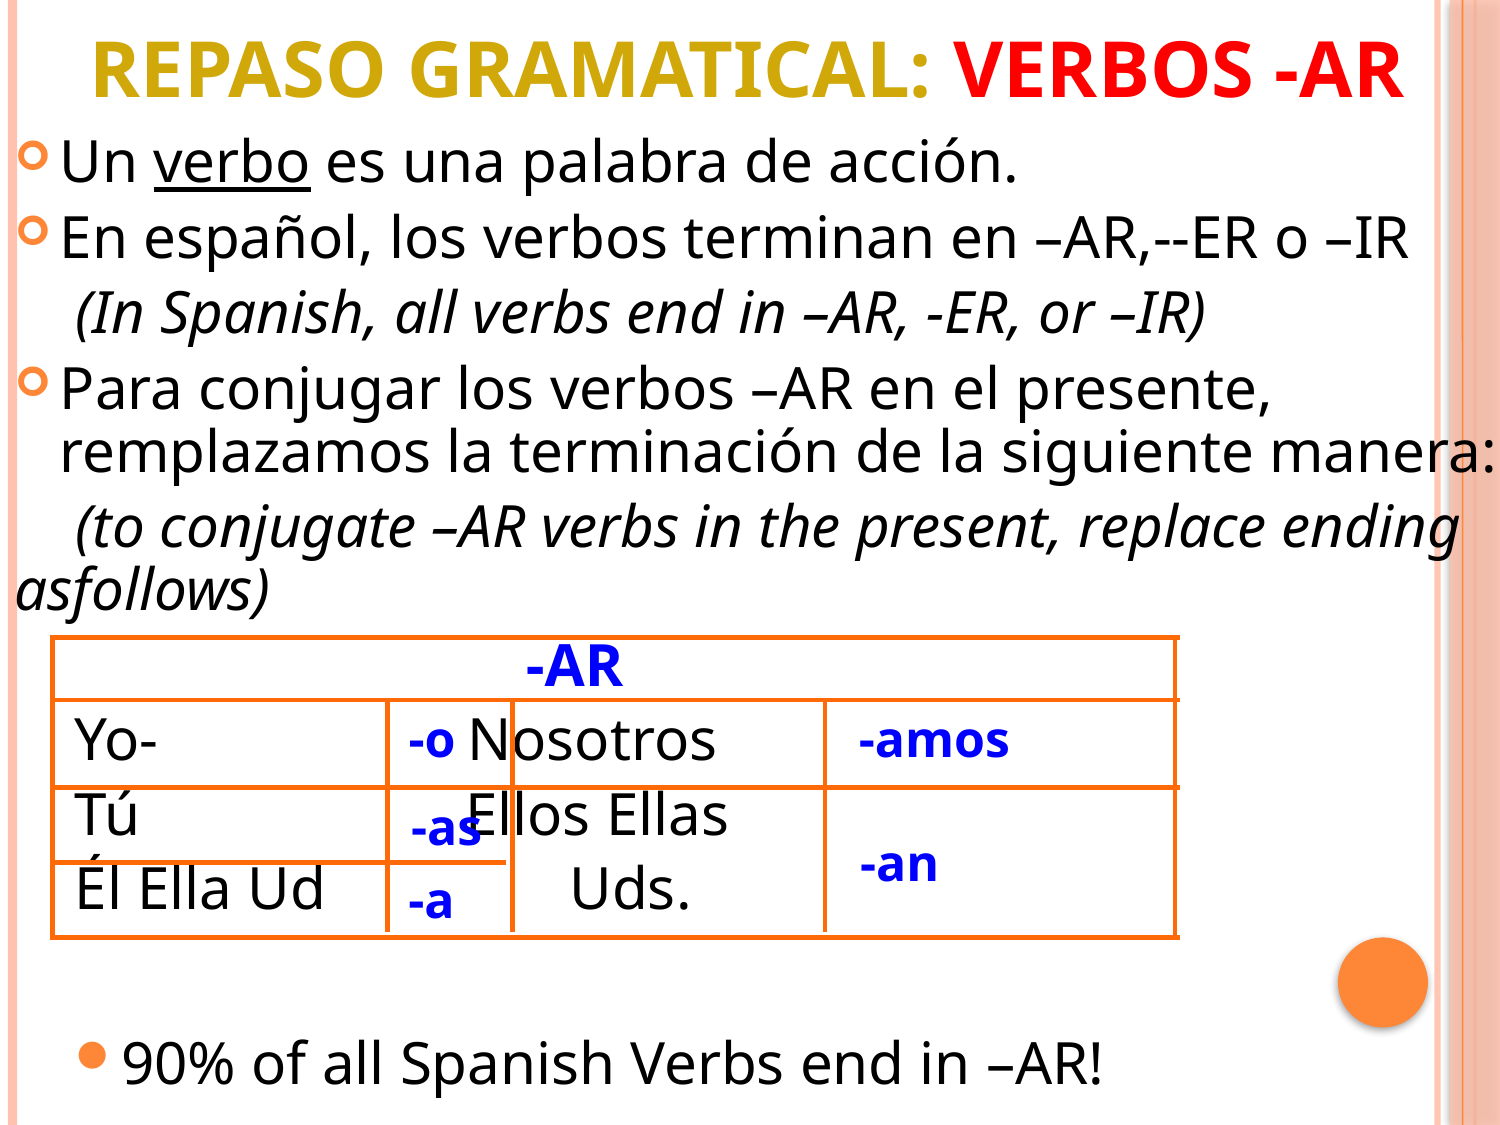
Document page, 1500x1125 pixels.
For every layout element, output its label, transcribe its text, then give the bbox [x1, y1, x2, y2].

text_box -an [845, 824, 954, 900]
text_box -amos [844, 709, 1025, 775]
list Un verbo es una palabra de acción. En español, los verbos terminan en –AR,--ER o –IR (In Spanish, all verbs end in –AR, -ER, or –IR) Para conjugar los verbos –AR en el presente, remplazamos la terminación de la siguiente manera: (to conjugate –AR verbs in the present, replace ending asfollows) -AR Yo- Nosotros Tú Ellos Ellas Él Ella Ud Uds. 90% of all Spanish Verbs end in –AR! [0, 125, 1500, 1075]
title Repaso Gramatical: Verbos -AR [75, 0, 1425, 121]
text_box -a [393, 872, 470, 934]
text_box -o [394, 709, 471, 775]
text_box -as [396, 797, 497, 859]
